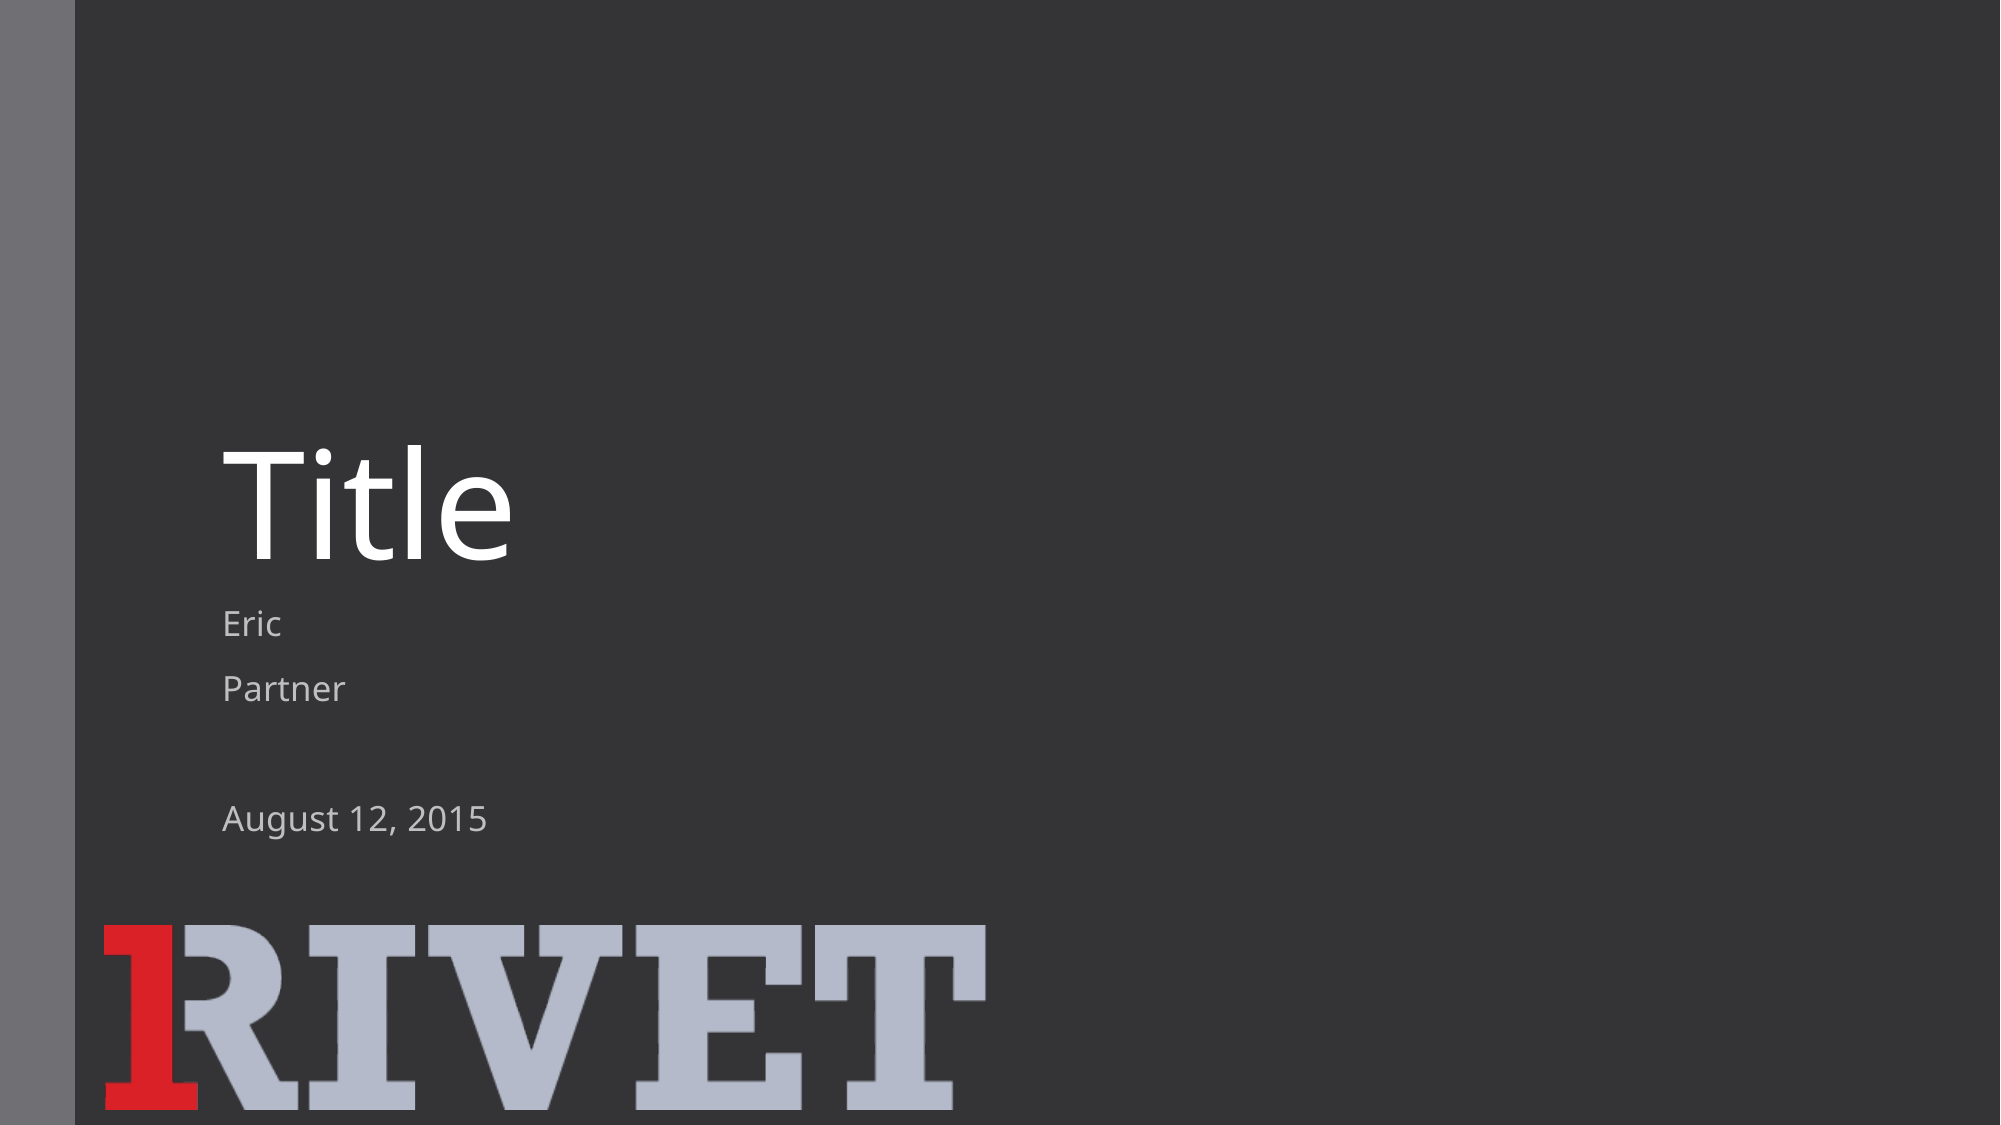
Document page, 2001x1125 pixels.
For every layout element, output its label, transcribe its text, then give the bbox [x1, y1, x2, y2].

subtitle Eric Partner August 12, 2015 [206, 597, 1752, 849]
title Title [206, 160, 1752, 597]
picture [104, 925, 987, 1110]
